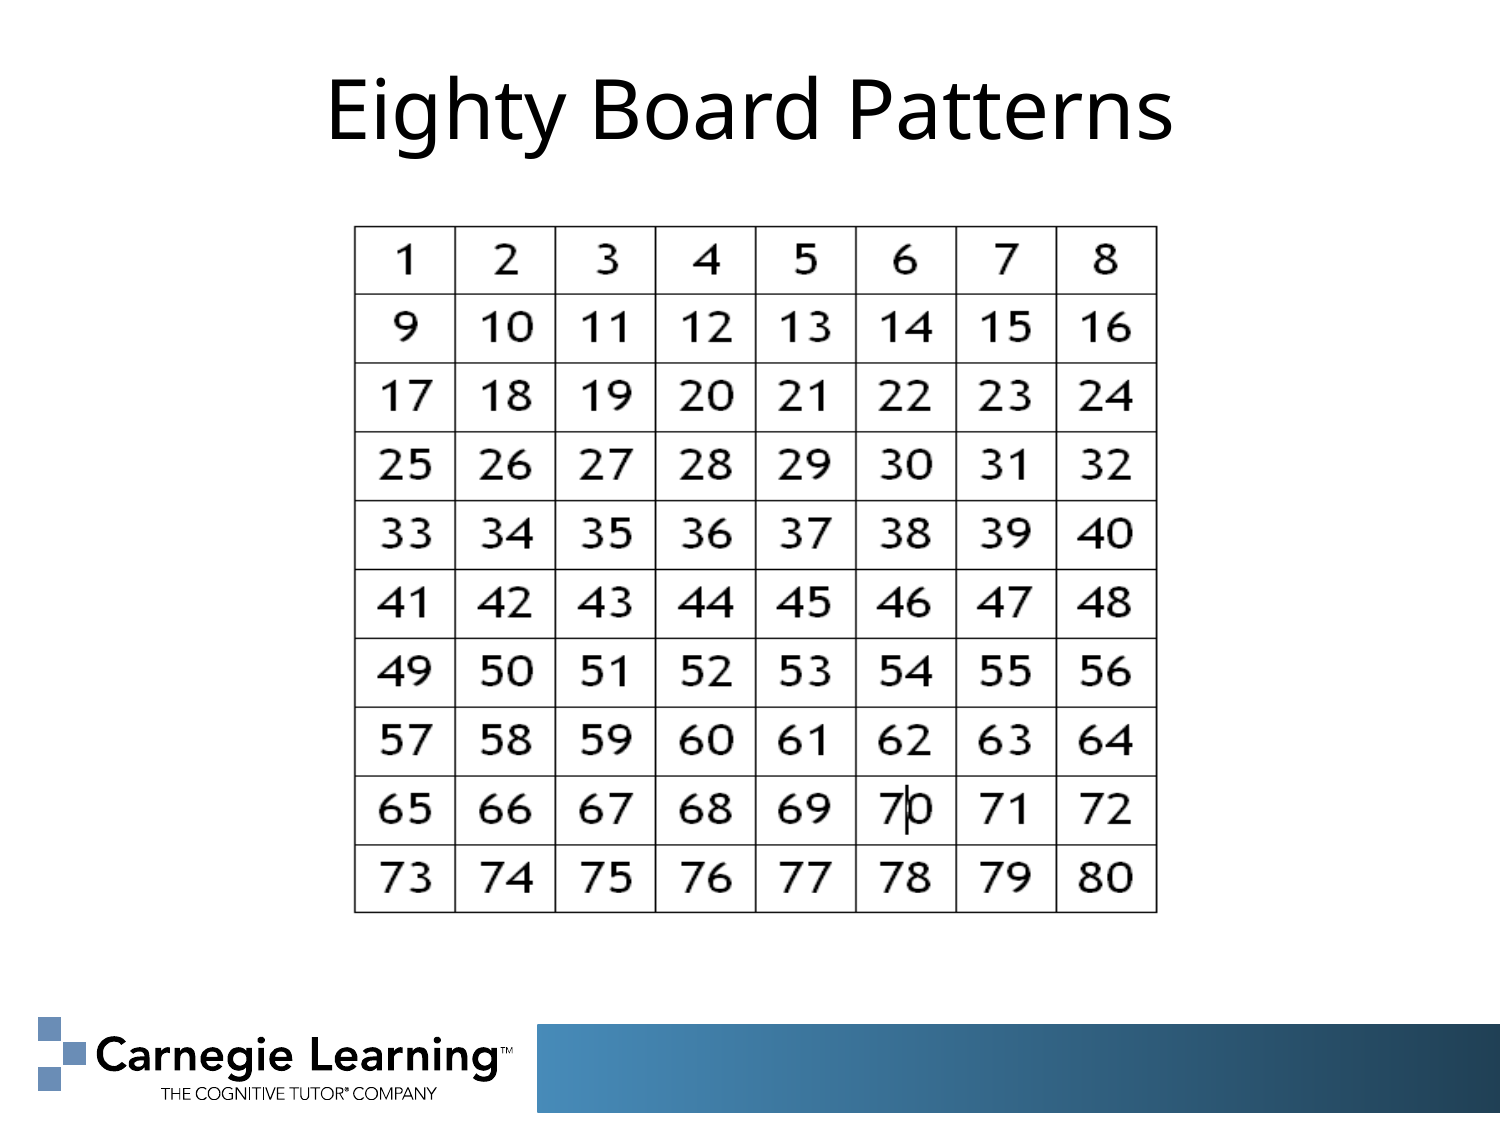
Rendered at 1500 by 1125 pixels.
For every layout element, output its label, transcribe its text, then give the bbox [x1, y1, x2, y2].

title Eighty Board Patterns [37, 12, 1463, 201]
picture [324, 199, 1201, 938]
